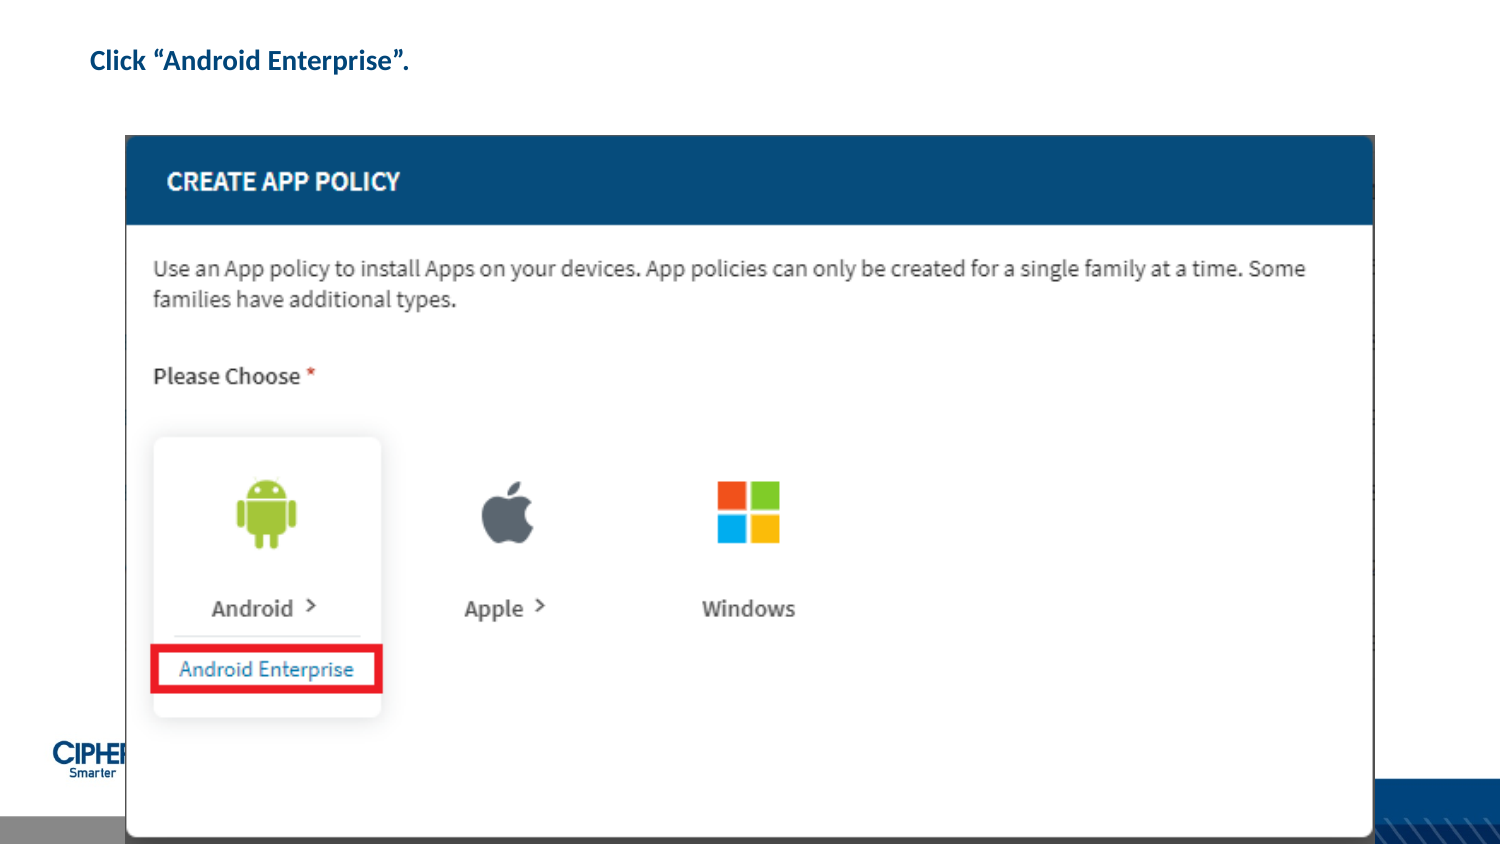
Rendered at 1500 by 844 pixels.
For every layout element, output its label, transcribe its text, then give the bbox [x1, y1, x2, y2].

picture [0, 0, 1500, 844]
title Click “Android Enterprise”. [75, 33, 1447, 175]
